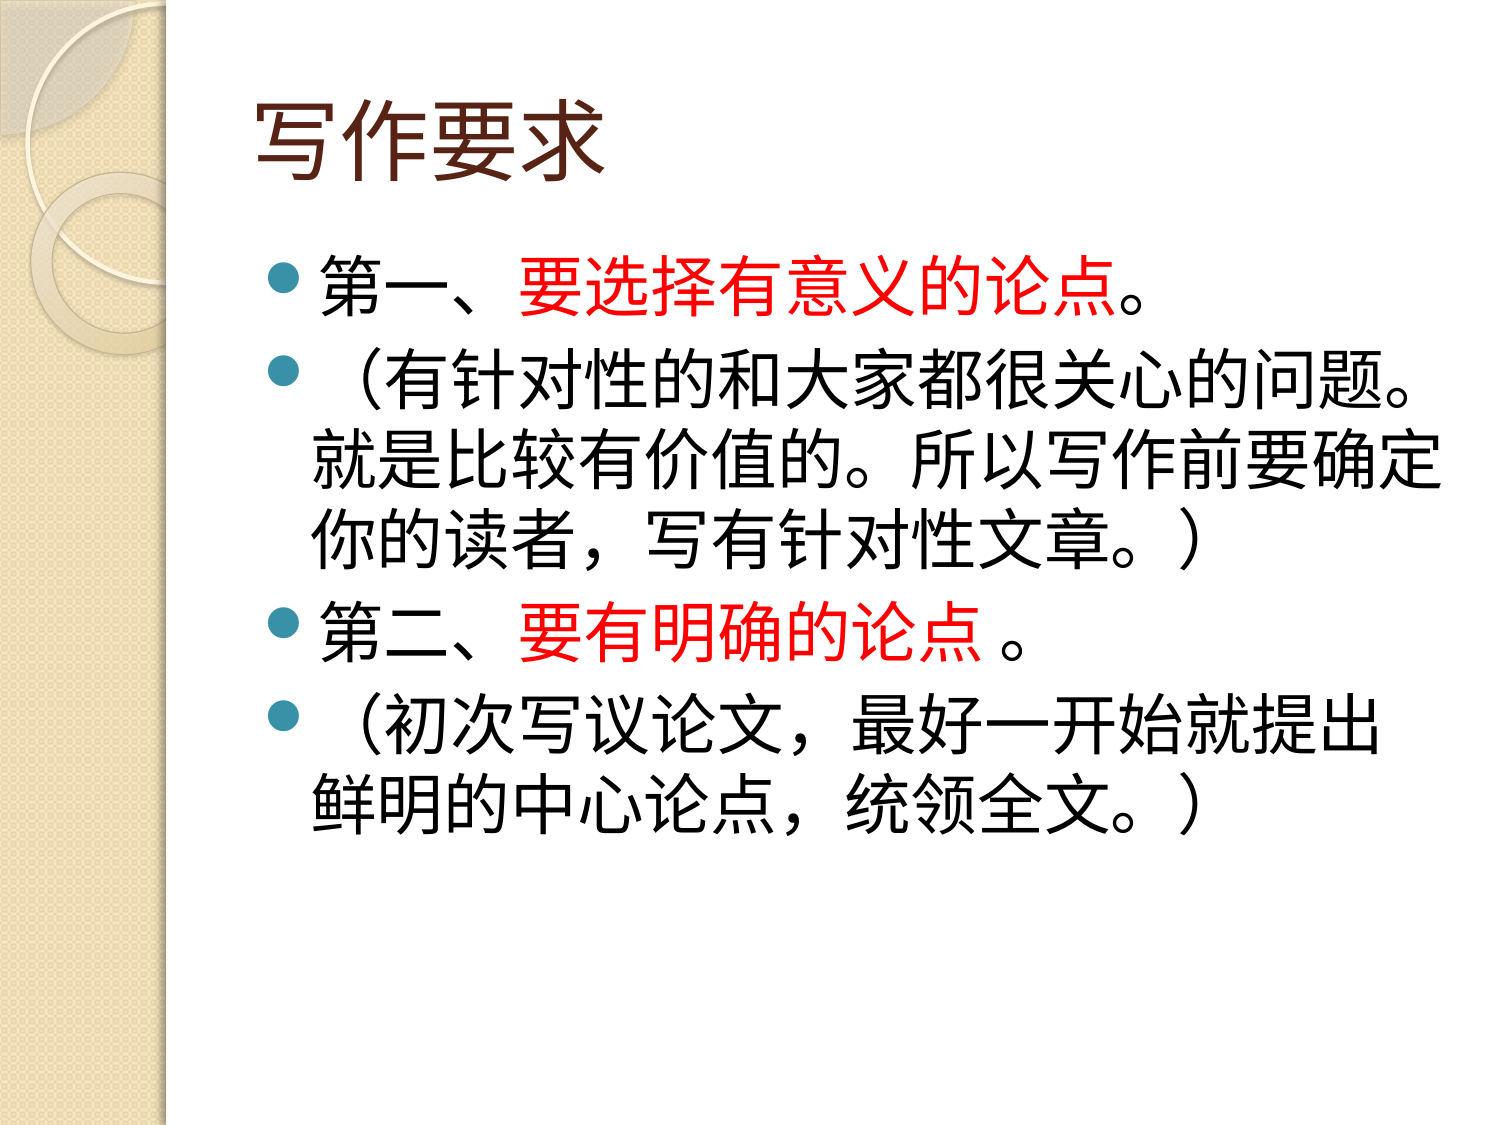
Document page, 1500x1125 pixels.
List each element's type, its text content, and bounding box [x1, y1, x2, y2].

list 第一、要选择有意义的论点。 （有针对性的和大家都很关心的问题。就是比较有价值的。所以写作前要确定你的读者，写有针对性文章。） 第二、要有明确的论点 。 （初次写议论文，最好一开始就提出鲜明的中心论点，统领全文。） [235, 237, 1466, 1025]
title 写作要求 [235, 45, 1466, 233]
